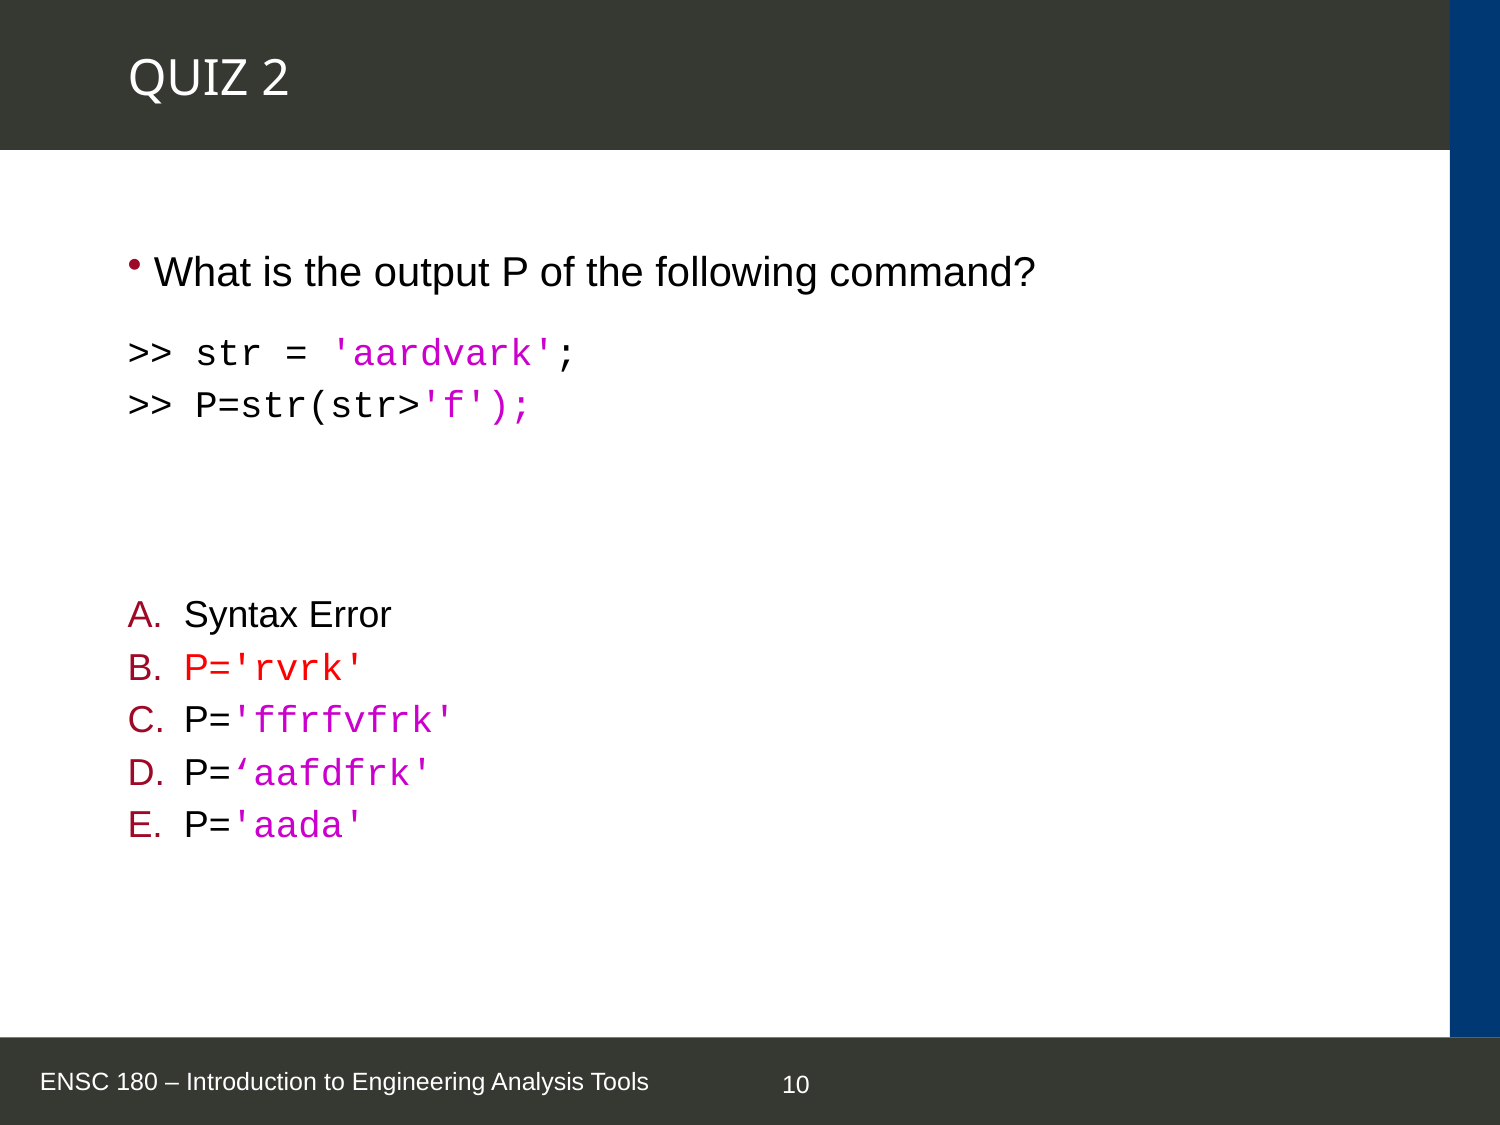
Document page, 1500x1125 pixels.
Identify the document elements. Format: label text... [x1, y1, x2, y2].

list What is the output P of the following command? >> str = 'aardvark'; >> P=str(str>'f'); Syntax Error P='rvrk' P='ffrfvfrk' P=‘aafdfrk' P='aada' [112, 237, 1388, 1029]
footer ENSC 180 – Introduction to Engineering Analysis Tools [24, 1057, 740, 1113]
title QUIZ 2 [112, 37, 1450, 138]
